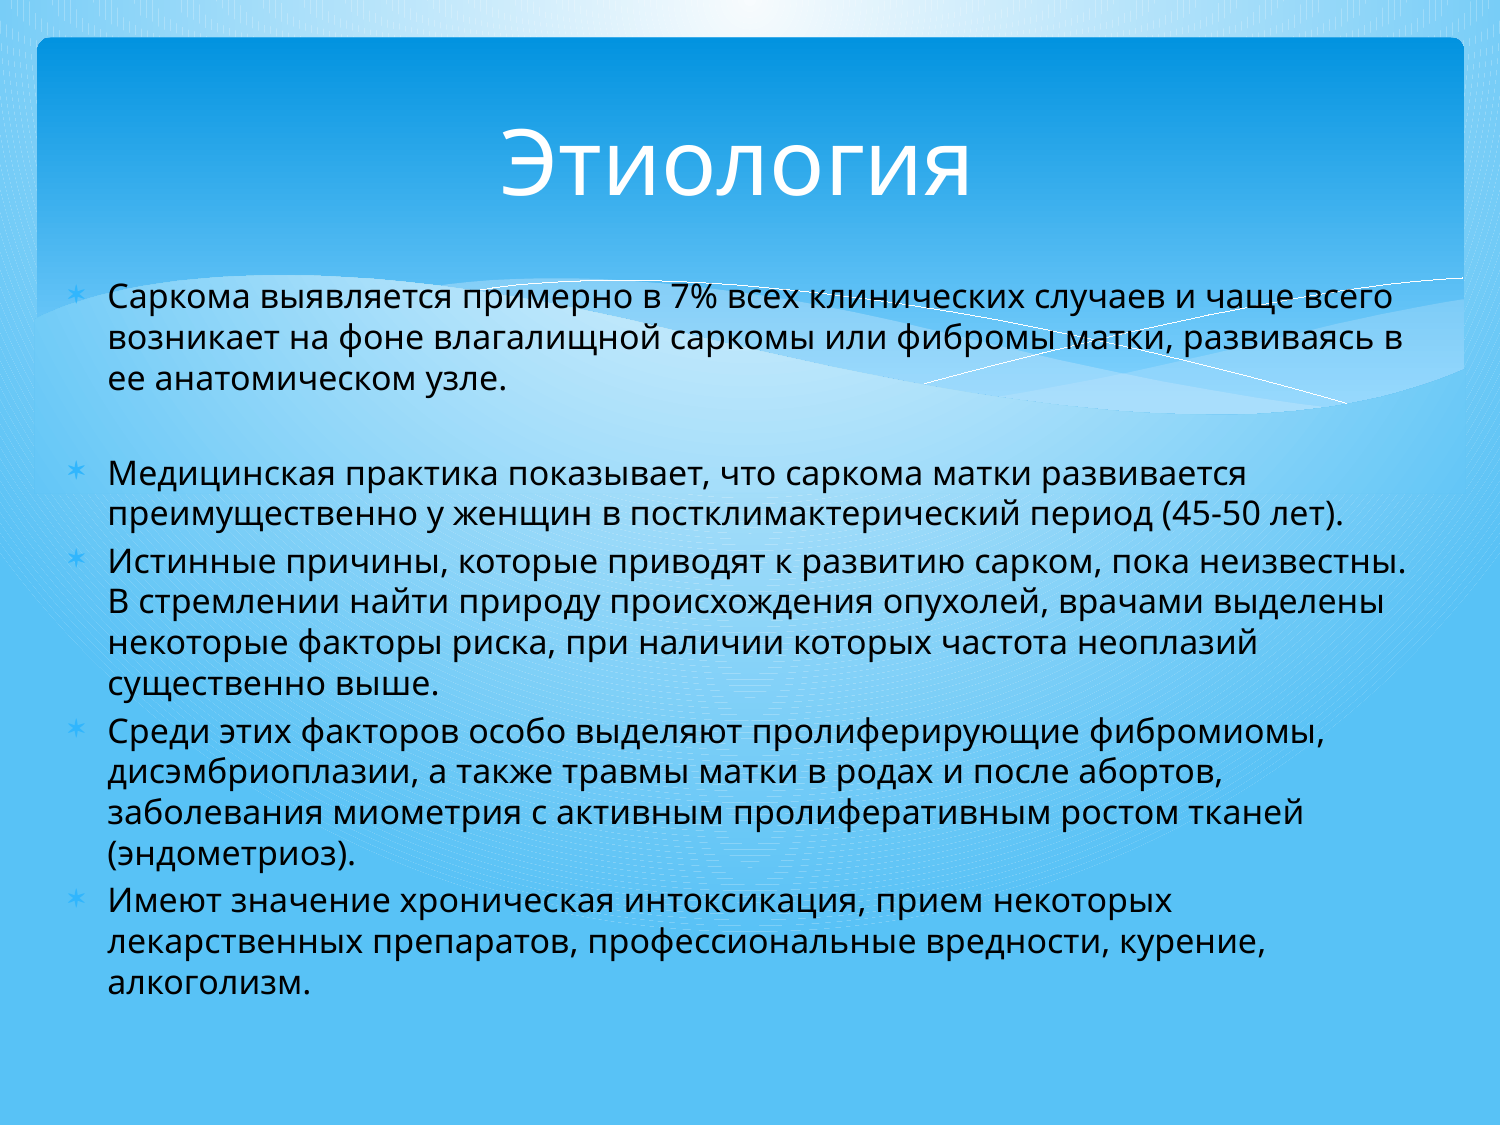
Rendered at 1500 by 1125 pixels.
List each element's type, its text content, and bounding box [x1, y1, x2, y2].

title Этиология [75, 55, 1425, 261]
list Саркома выявляется примерно в 7% всех клинических случаев и чаще всего возникает на фоне влагалищной саркомы или фибромы матки, развиваясь в ее анатомическом узле. Медицинская практика показывает, что саркома матки развивается преимущественно у женщин в постклимактерический период (45-50 лет). Истинные причины, которые приводят к развитию сарком, пока неизвестны. В стремлении найти природу происхождения опухолей, врачами выделены некоторые факторы риска, при наличии которых частота неоплазий существенно выше. Среди этих факторов особо выделяют пролиферирующие фибромиомы, дисэмбриоплазии, а также травмы матки в родах и после абортов, заболевания миометрия с активным пролиферативным ростом тканей (эндометриоз). Имеют значение хроническая интоксикация, прием некоторых лекарственных препаратов, профессиональные вредности, курение, алкоголизм. [53, 267, 1447, 1012]
